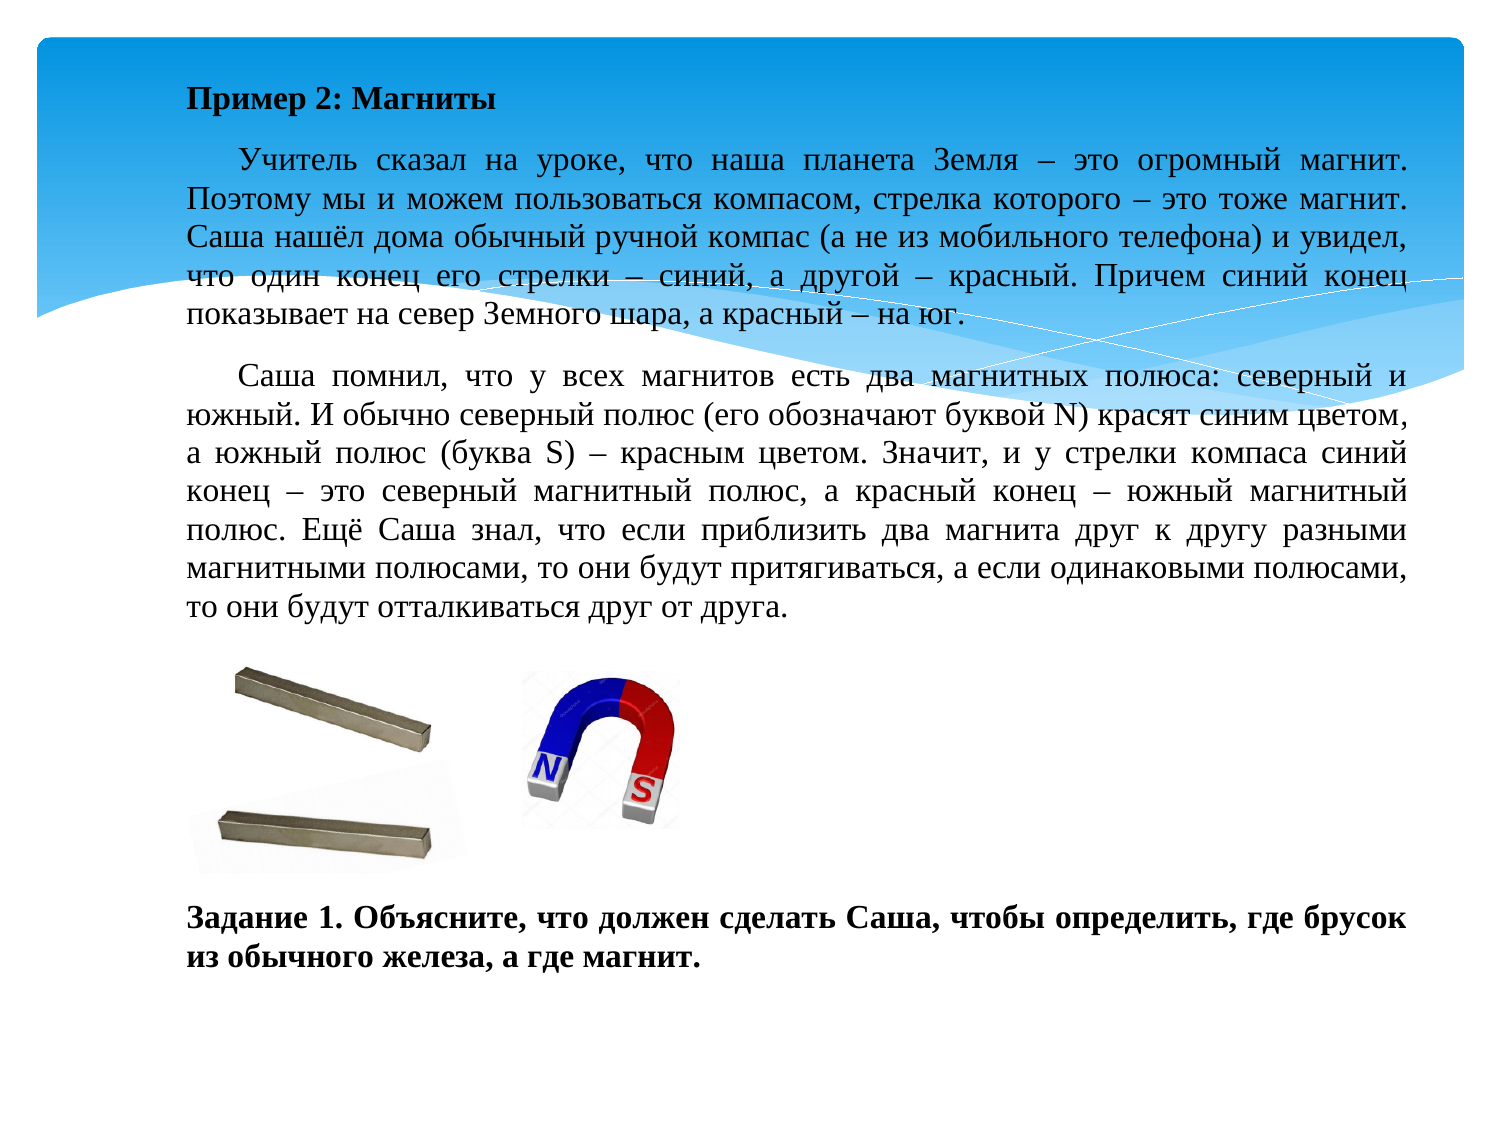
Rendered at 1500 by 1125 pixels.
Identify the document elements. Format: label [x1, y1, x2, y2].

list [182, 77, 1406, 977]
